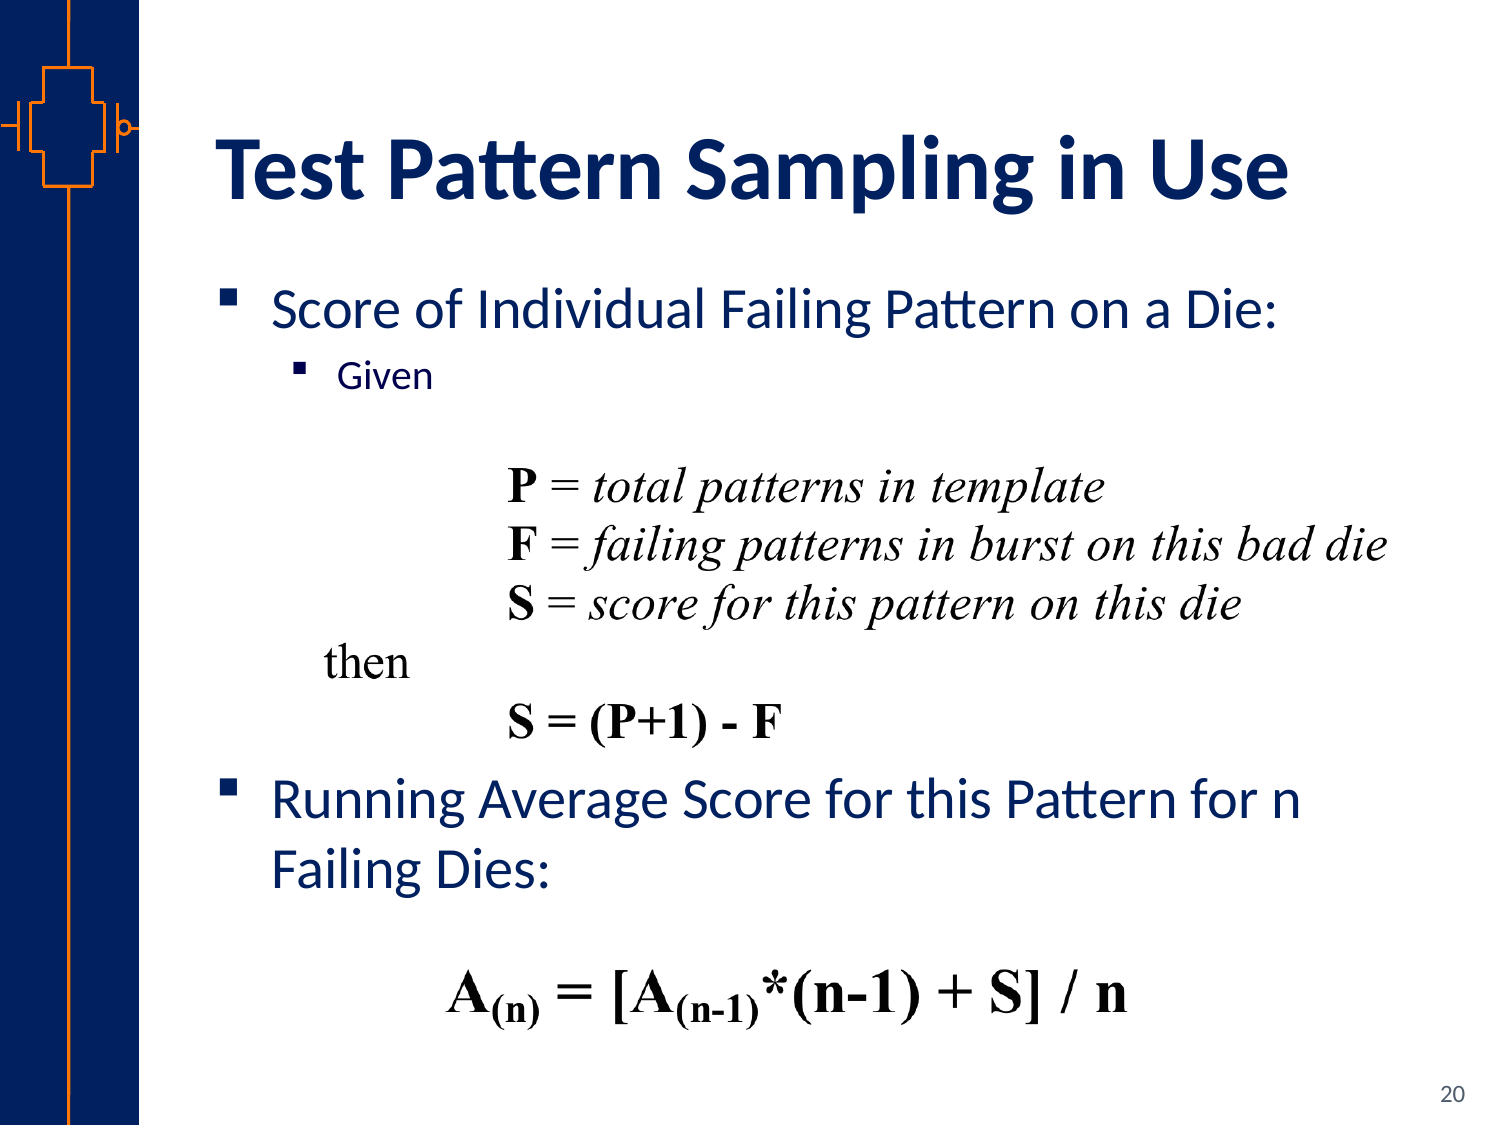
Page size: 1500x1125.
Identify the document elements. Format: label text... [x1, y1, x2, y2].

list Score of Individual Failing Pattern on a Die: Given Running Average Score for this Pattern for n Failing Dies: [200, 262, 1425, 988]
title Test Pattern Sampling in Use [200, 37, 1388, 225]
picture [412, 949, 1157, 1041]
slide_number 20 [1425, 1062, 1488, 1123]
picture [313, 460, 1408, 753]
